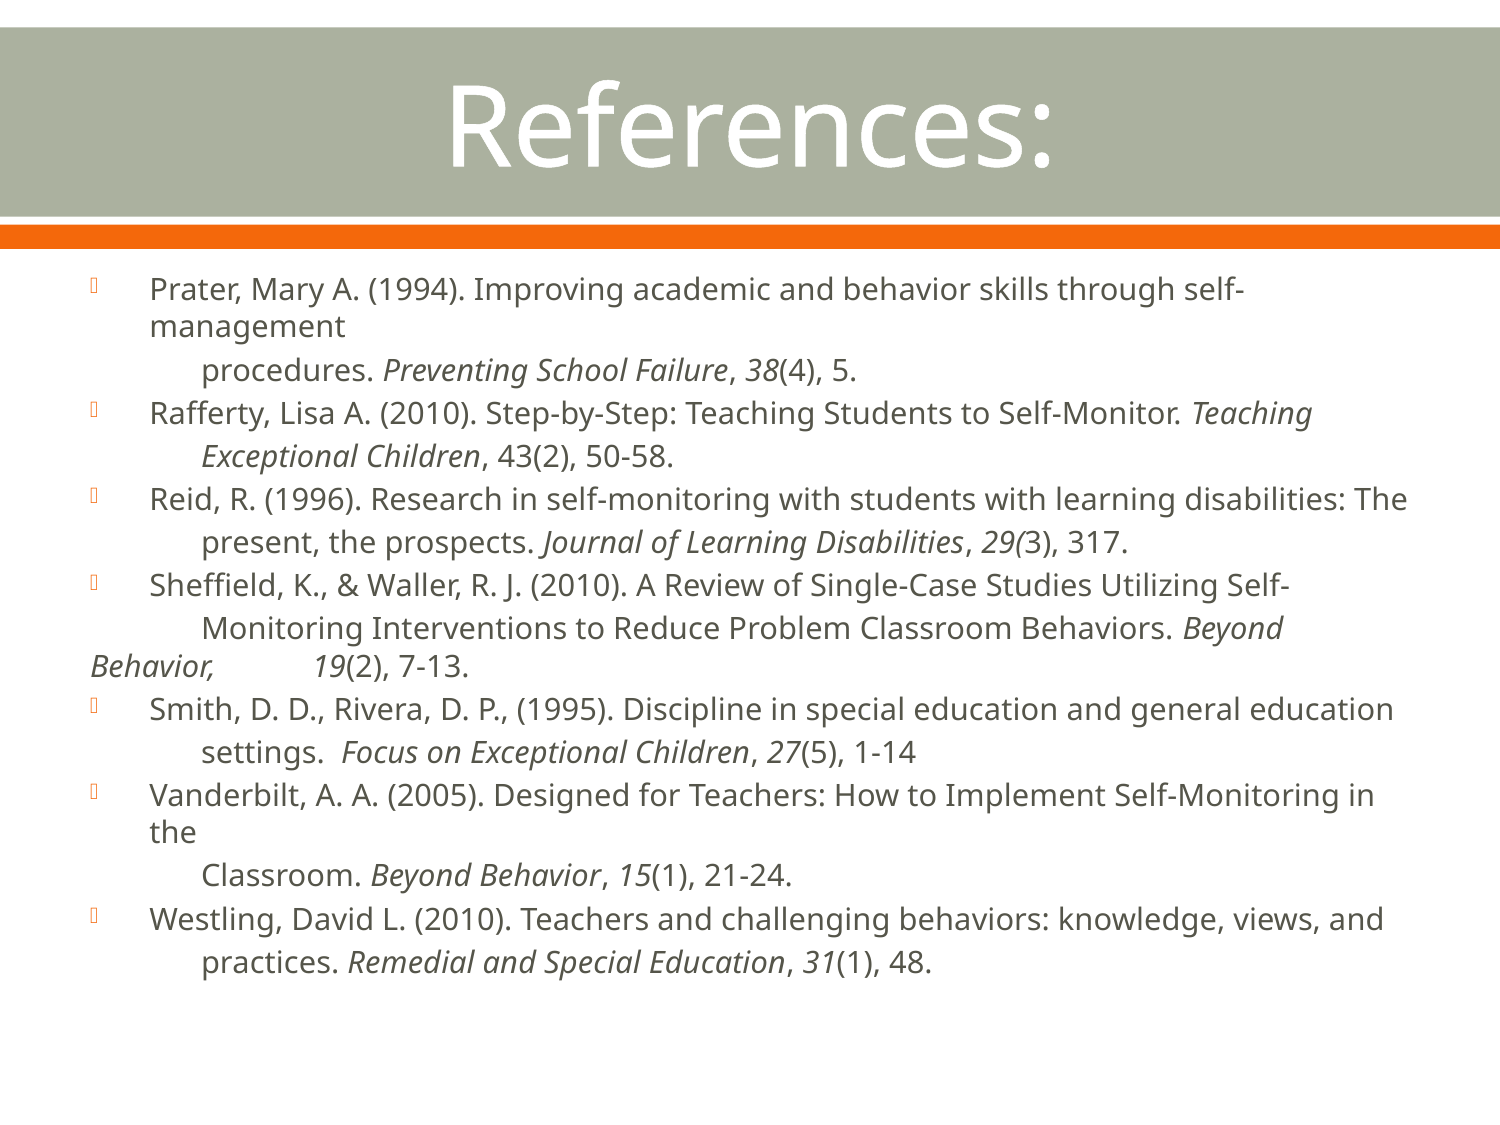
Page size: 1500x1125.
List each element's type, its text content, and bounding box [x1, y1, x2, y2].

title References: [75, 29, 1425, 213]
list Prater, Mary A. (1994). Improving academic and behavior skills through self-management procedures. Preventing School Failure, 38(4), 5. Rafferty, Lisa A. (2010). Step-by-Step: Teaching Students to Self-Monitor. Teaching Exceptional Children, 43(2), 50-58. Reid, R. (1996). Research in self-monitoring with students with learning disabilities: The present, the prospects. Journal of Learning Disabilities, 29(3), 317. Sheffield, K., & Waller, R. J. (2010). A Review of Single-Case Studies Utilizing Self- Monitoring Interventions to Reduce Problem Classroom Behaviors. Beyond Behavior, 19(2), 7-13. Smith, D. D., Rivera, D. P., (1995). Discipline in special education and general education settings. Focus on Exceptional Children, 27(5), 1-14 Vanderbilt, A. A. (2005). Designed for Teachers: How to Implement Self-Monitoring in the Classroom. Beyond Behavior, 15(1), 21-24. Westling, David L. (2010). Teachers and challenging behaviors: knowledge, views, and practices. Remedial and Special Education, 31(1), 48. [75, 262, 1425, 1005]
